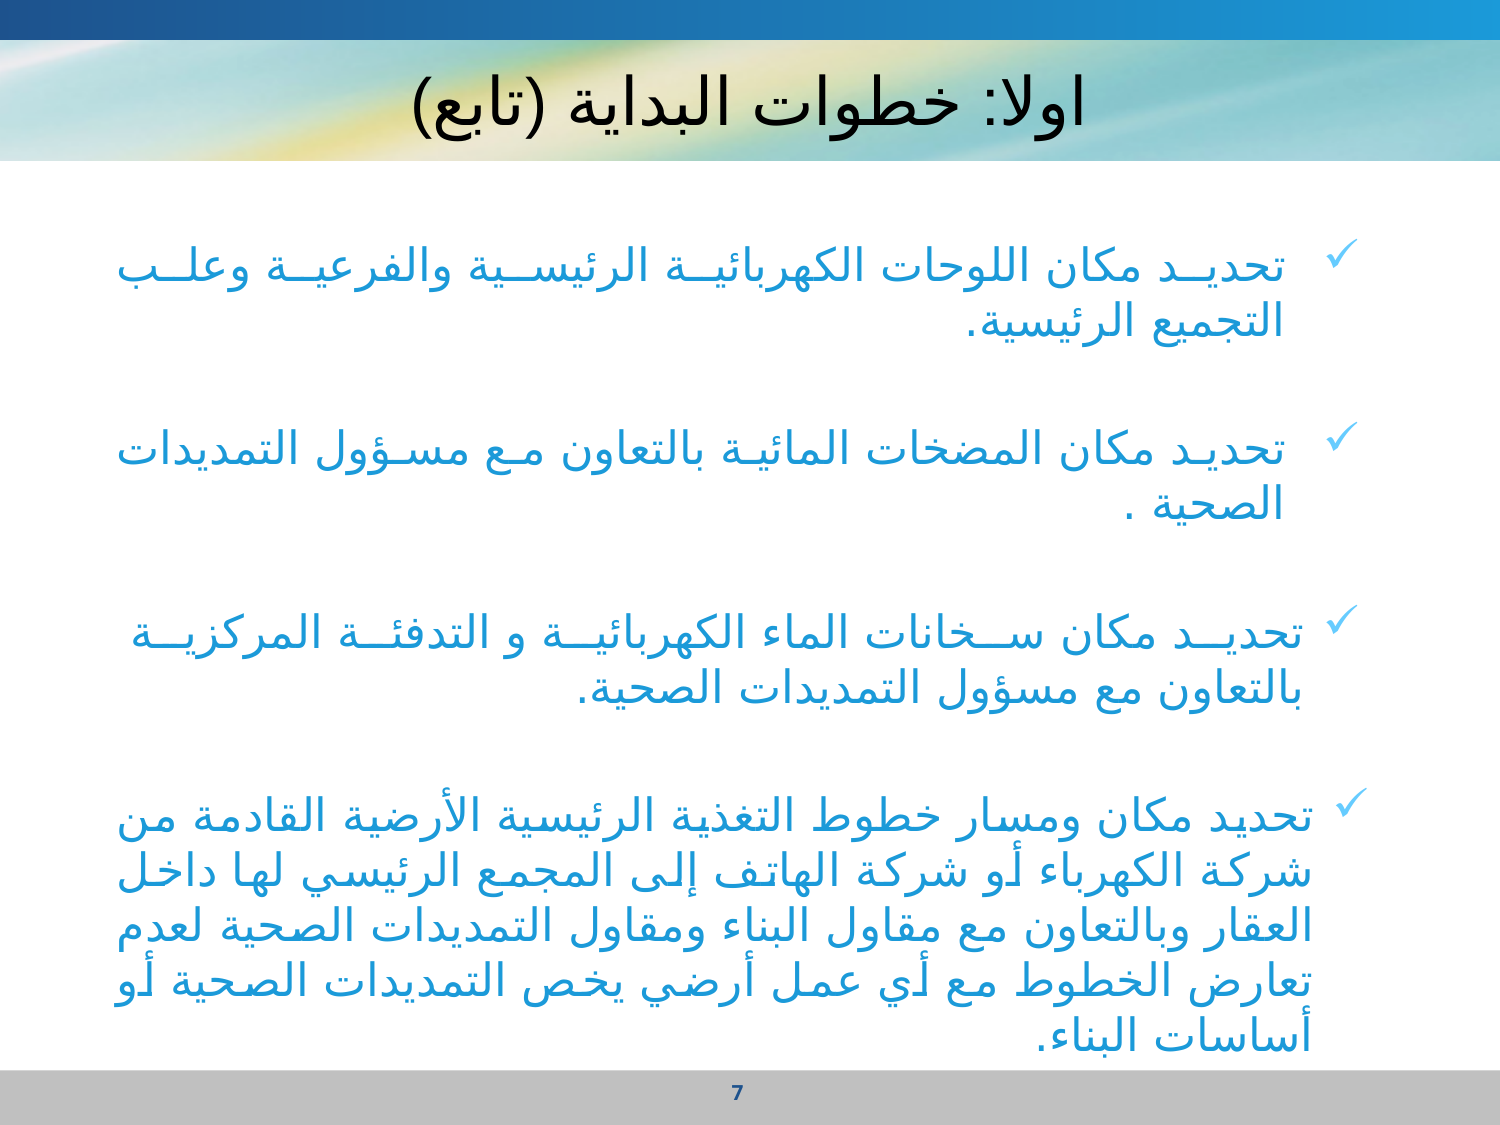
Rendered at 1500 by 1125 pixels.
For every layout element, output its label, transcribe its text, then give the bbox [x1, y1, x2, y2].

picture [0, 39, 1500, 161]
slide_number 7 [562, 1072, 913, 1115]
title اولا: خطوات البداية (تابع) [75, 52, 1425, 145]
list تحديد مكان اللوحات الكهربائية الرئيسية والفرعية وعلب التجميع الرئيسية. تحديد مكان المضخات المائية بالتعاون مع مسؤول التمديدات الصحية . تحديد مكان سخانات الماء الكهربائية و التدفئة المركزية بالتعاون مع مسؤول التمديدات الصحية. تحديد مكان ومسار خطوط التغذية الرئيسية الأرضية القادمة من شركة الكهرباء أو شركة الهاتف إلى المجمع الرئيسي لها داخل العقار وبالتعاون مع مقاول البناء ومقاول التمديدات الصحية لعدم تعارض الخطوط مع أي عمل أرضي يخص التمديدات الصحية أو أساسات البناء. [101, 228, 1386, 1025]
